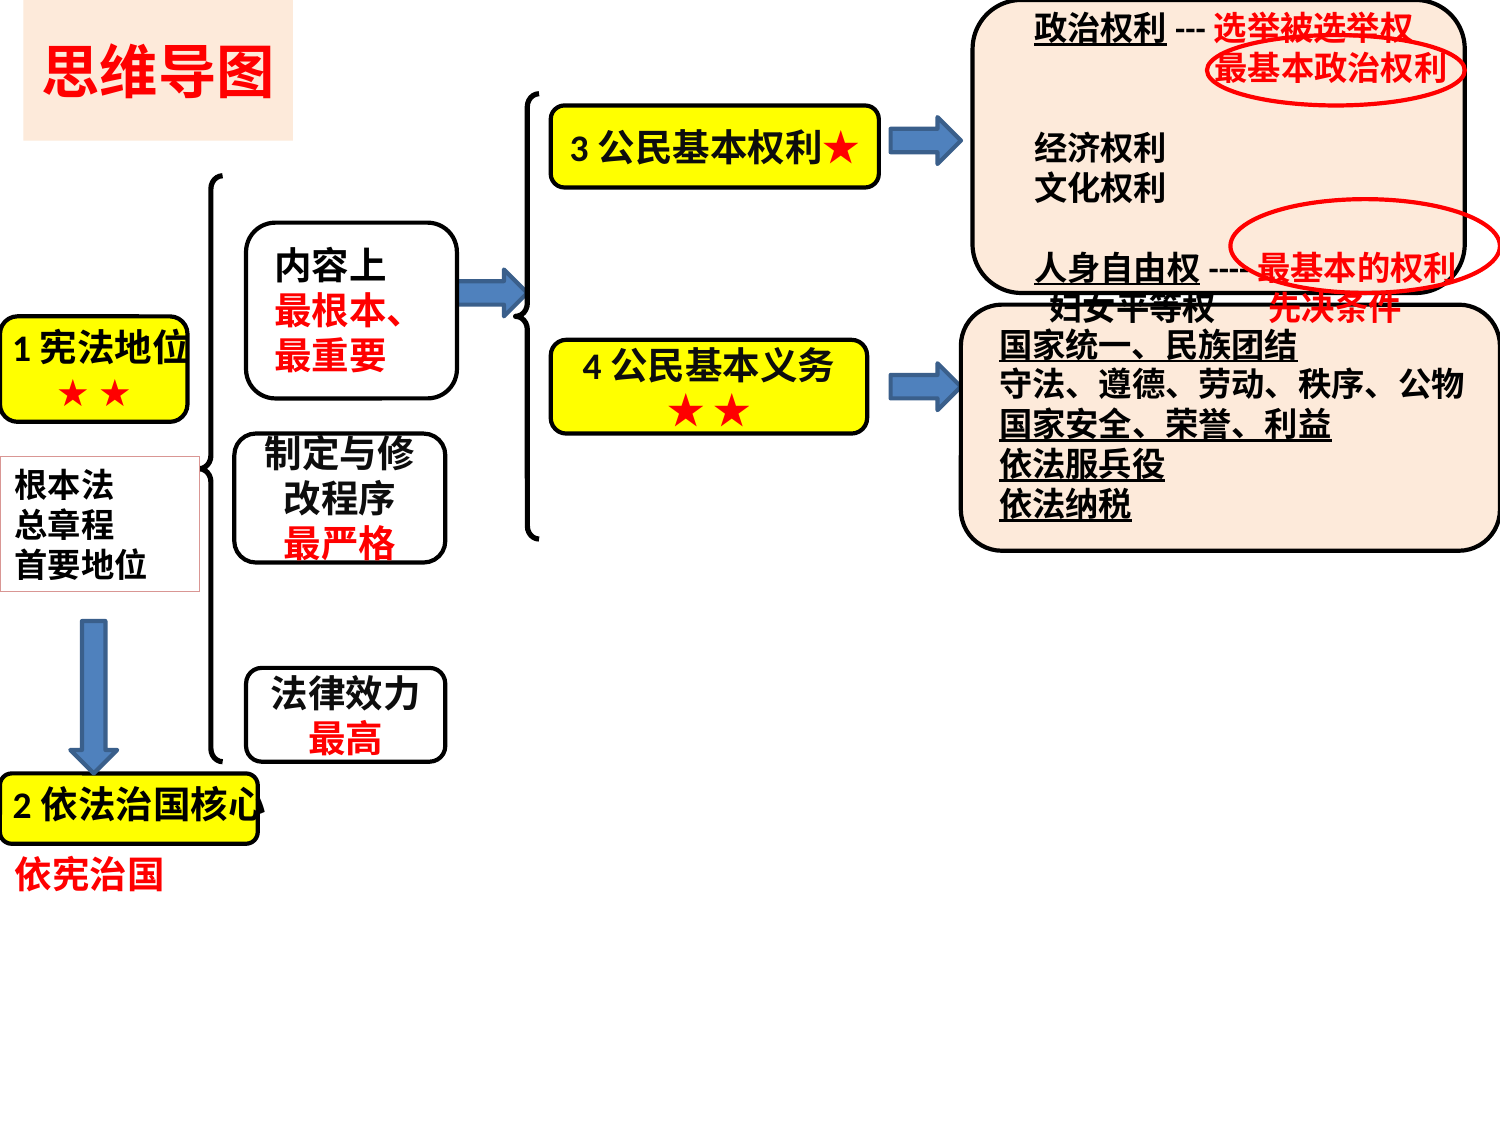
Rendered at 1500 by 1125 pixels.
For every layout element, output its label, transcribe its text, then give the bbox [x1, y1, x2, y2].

text_box [243, 220, 460, 398]
text_box 制定与修改程序 最严格 [232, 431, 448, 565]
text_box 根本法 总章程 首要地位 [0, 456, 200, 592]
text_box [515, 93, 540, 540]
text_box 2依法治国核心 [0, 773, 281, 834]
text_box ★ ★ [0, 377, 190, 424]
text_box [68, 618, 120, 773]
text_box [958, 302, 1019, 549]
text_box [0, 834, 260, 846]
text_box [888, 361, 958, 413]
text_box 政治权利---选举被选举权 最基本政治权利 经济权利 文化权利 人身自由权----最基本的权利 妇女平等权 先决条件 [1019, 0, 1500, 316]
text_box 3公民基本权利★ [548, 103, 881, 190]
text_box [1228, 197, 1500, 296]
text_box 内容上 最根本、 最重要 [259, 234, 440, 430]
text_box [1204, 32, 1467, 108]
text_box [888, 115, 964, 166]
title 思维导图 [23, 0, 293, 141]
text_box 依宪治国 [0, 843, 200, 904]
text_box [460, 267, 527, 319]
text_box [200, 175, 223, 762]
text_box 国家统一、民族团结 守法、遵德、劳动、秩序、公物国家安全、荣誉、利益 依法服兵役 依法纳税 [984, 316, 1500, 611]
text_box 1宪法地位 [0, 316, 205, 377]
text_box [970, 0, 1019, 295]
text_box 4公民基本义务★ ★ [548, 337, 870, 436]
text_box 法律效力 最高 [243, 665, 448, 764]
